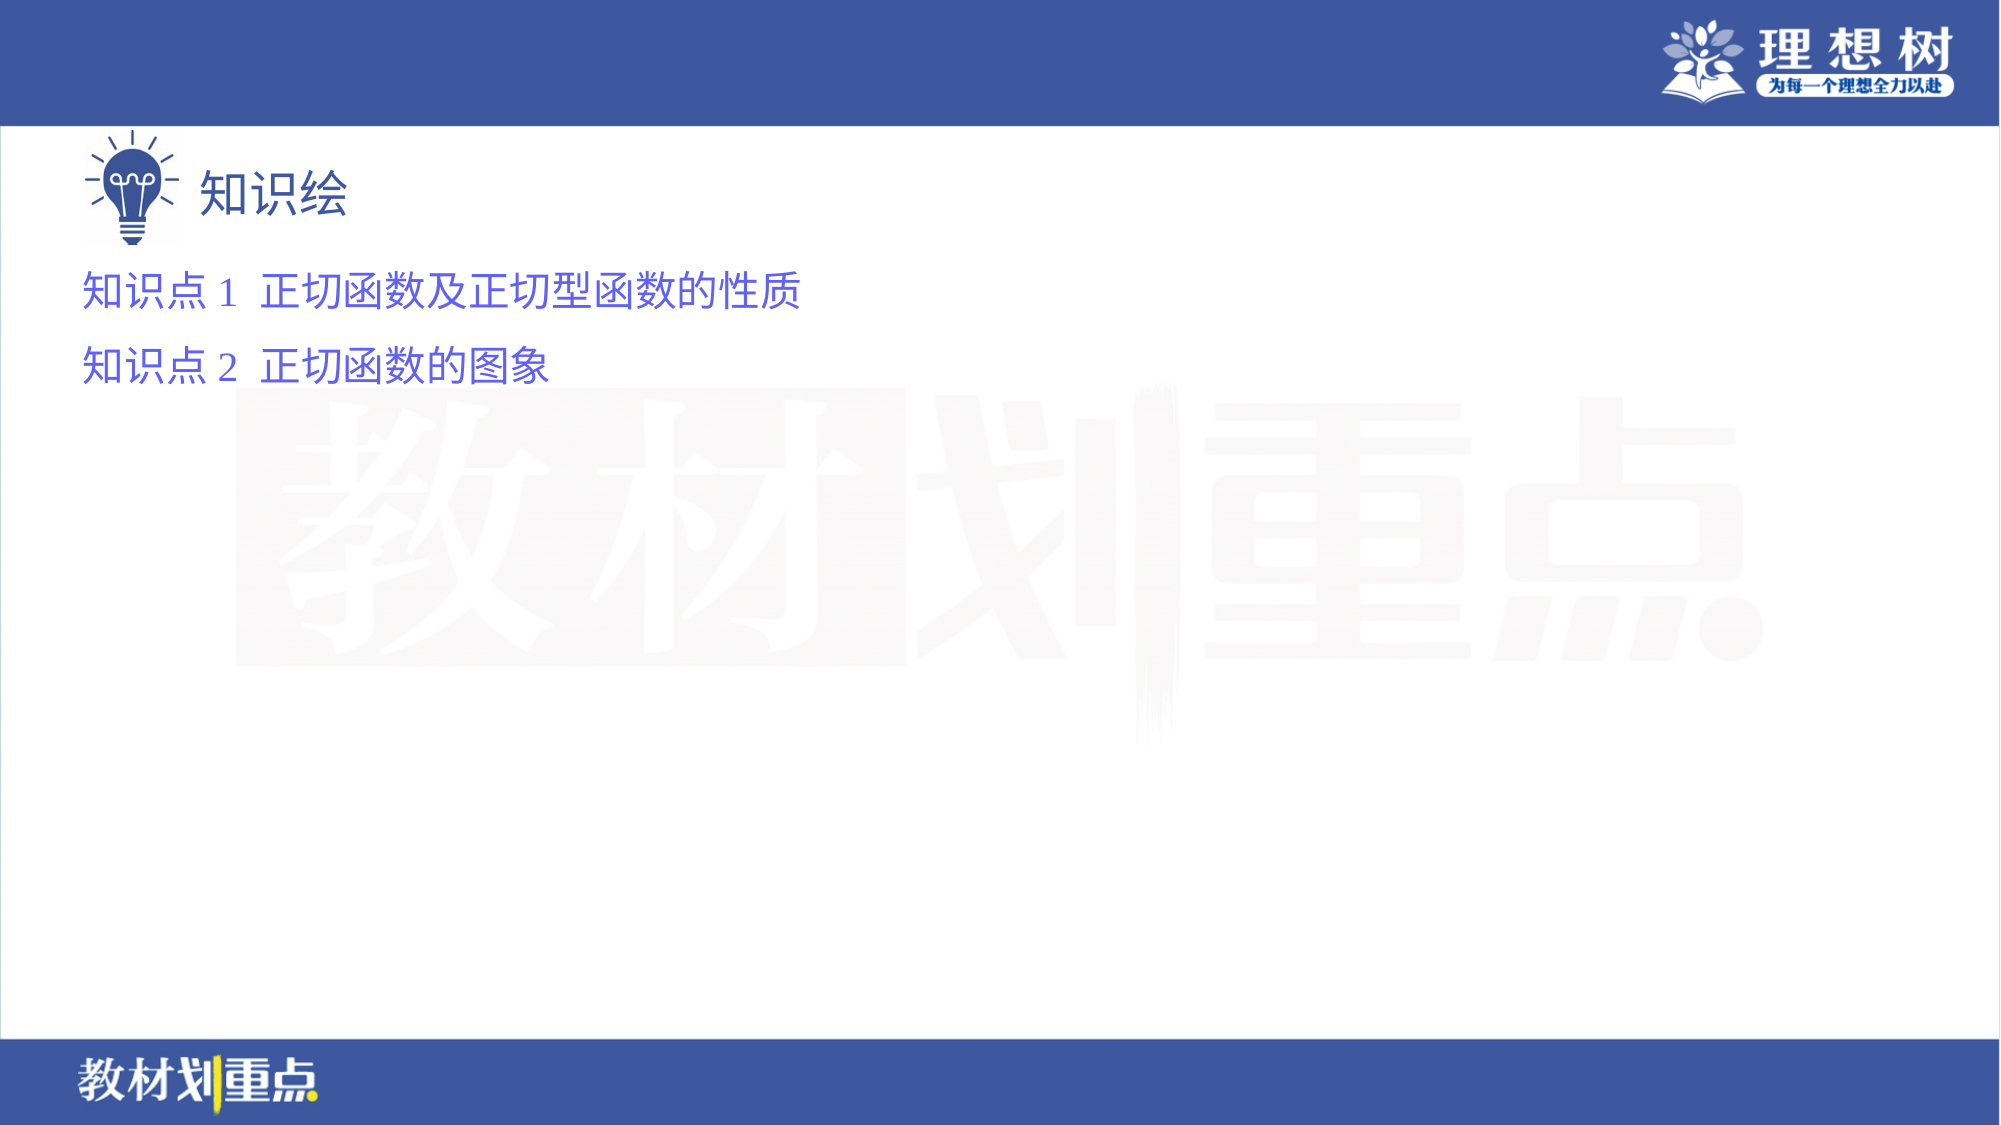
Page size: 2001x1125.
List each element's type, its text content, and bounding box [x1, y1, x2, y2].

text_box 知识绘 [199, 149, 495, 236]
text_box 知识点2 正切函数的图象 [82, 319, 1817, 453]
picture [0, 0, 2000, 1125]
text_box 知识点1 正切函数及正切型函数的性质 [82, 244, 1817, 319]
